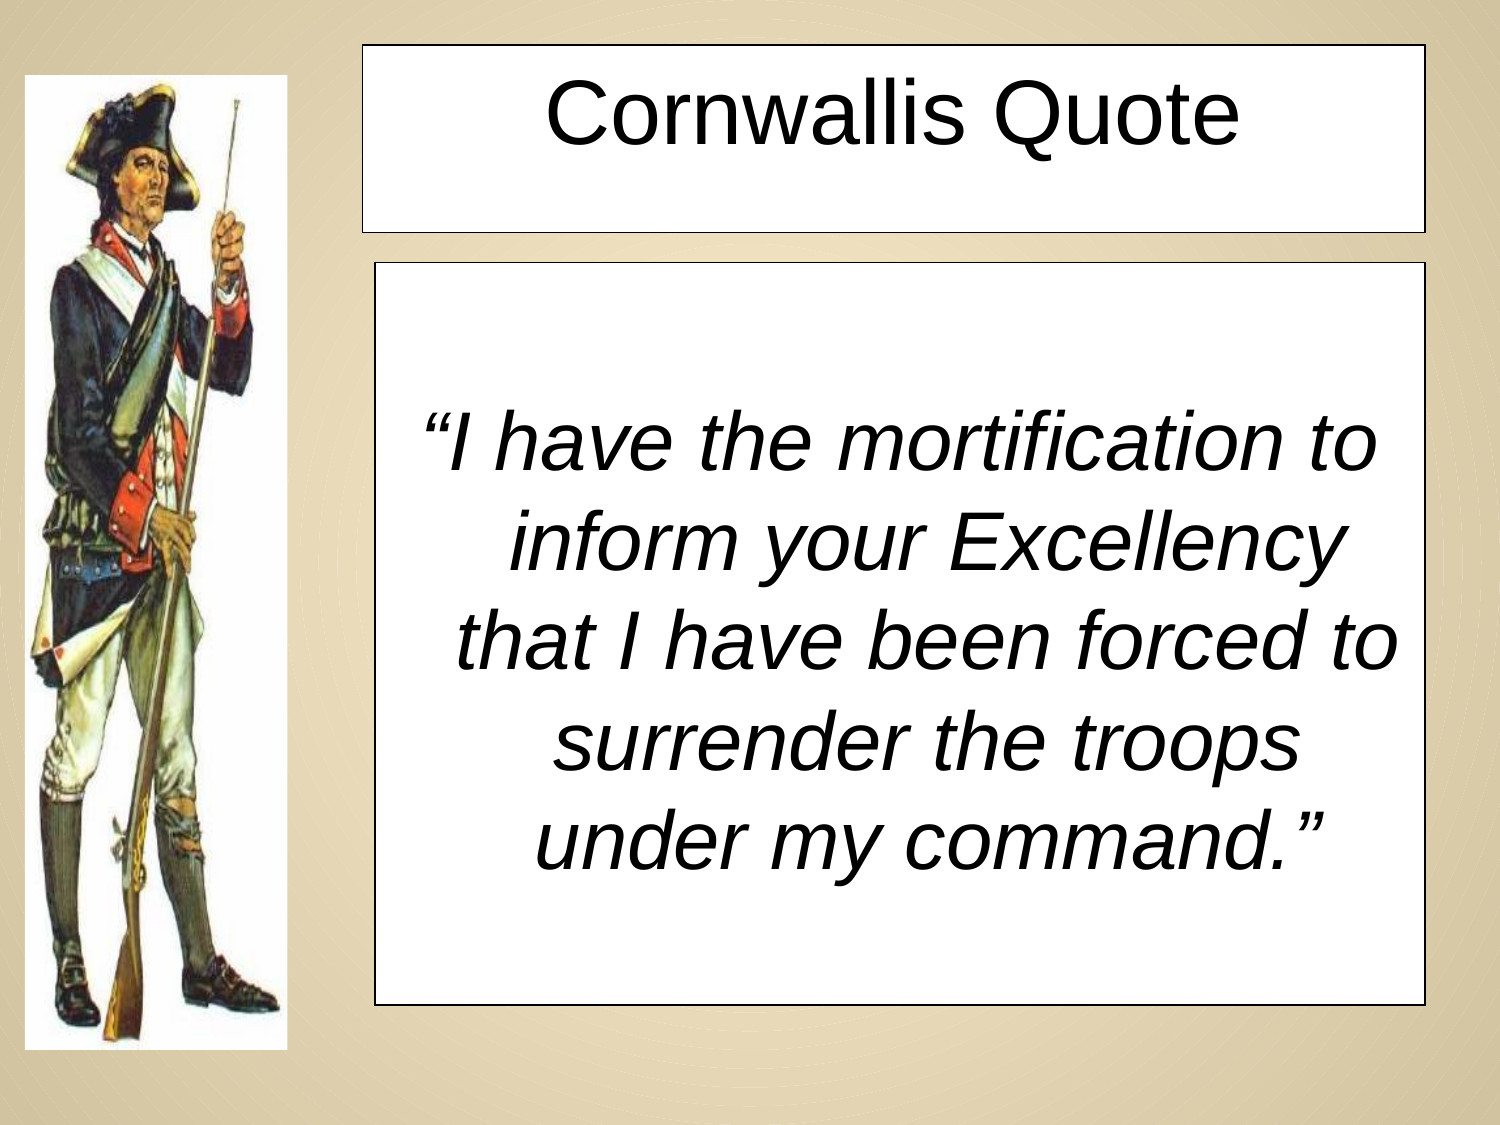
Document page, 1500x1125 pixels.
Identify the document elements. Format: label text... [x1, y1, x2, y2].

title Cornwallis Quote [362, 45, 1425, 233]
list “I have the mortification to inform your Excellency that I have been forced to surrender the troops under my command.” [375, 262, 1425, 1005]
picture [24, 75, 288, 1050]
